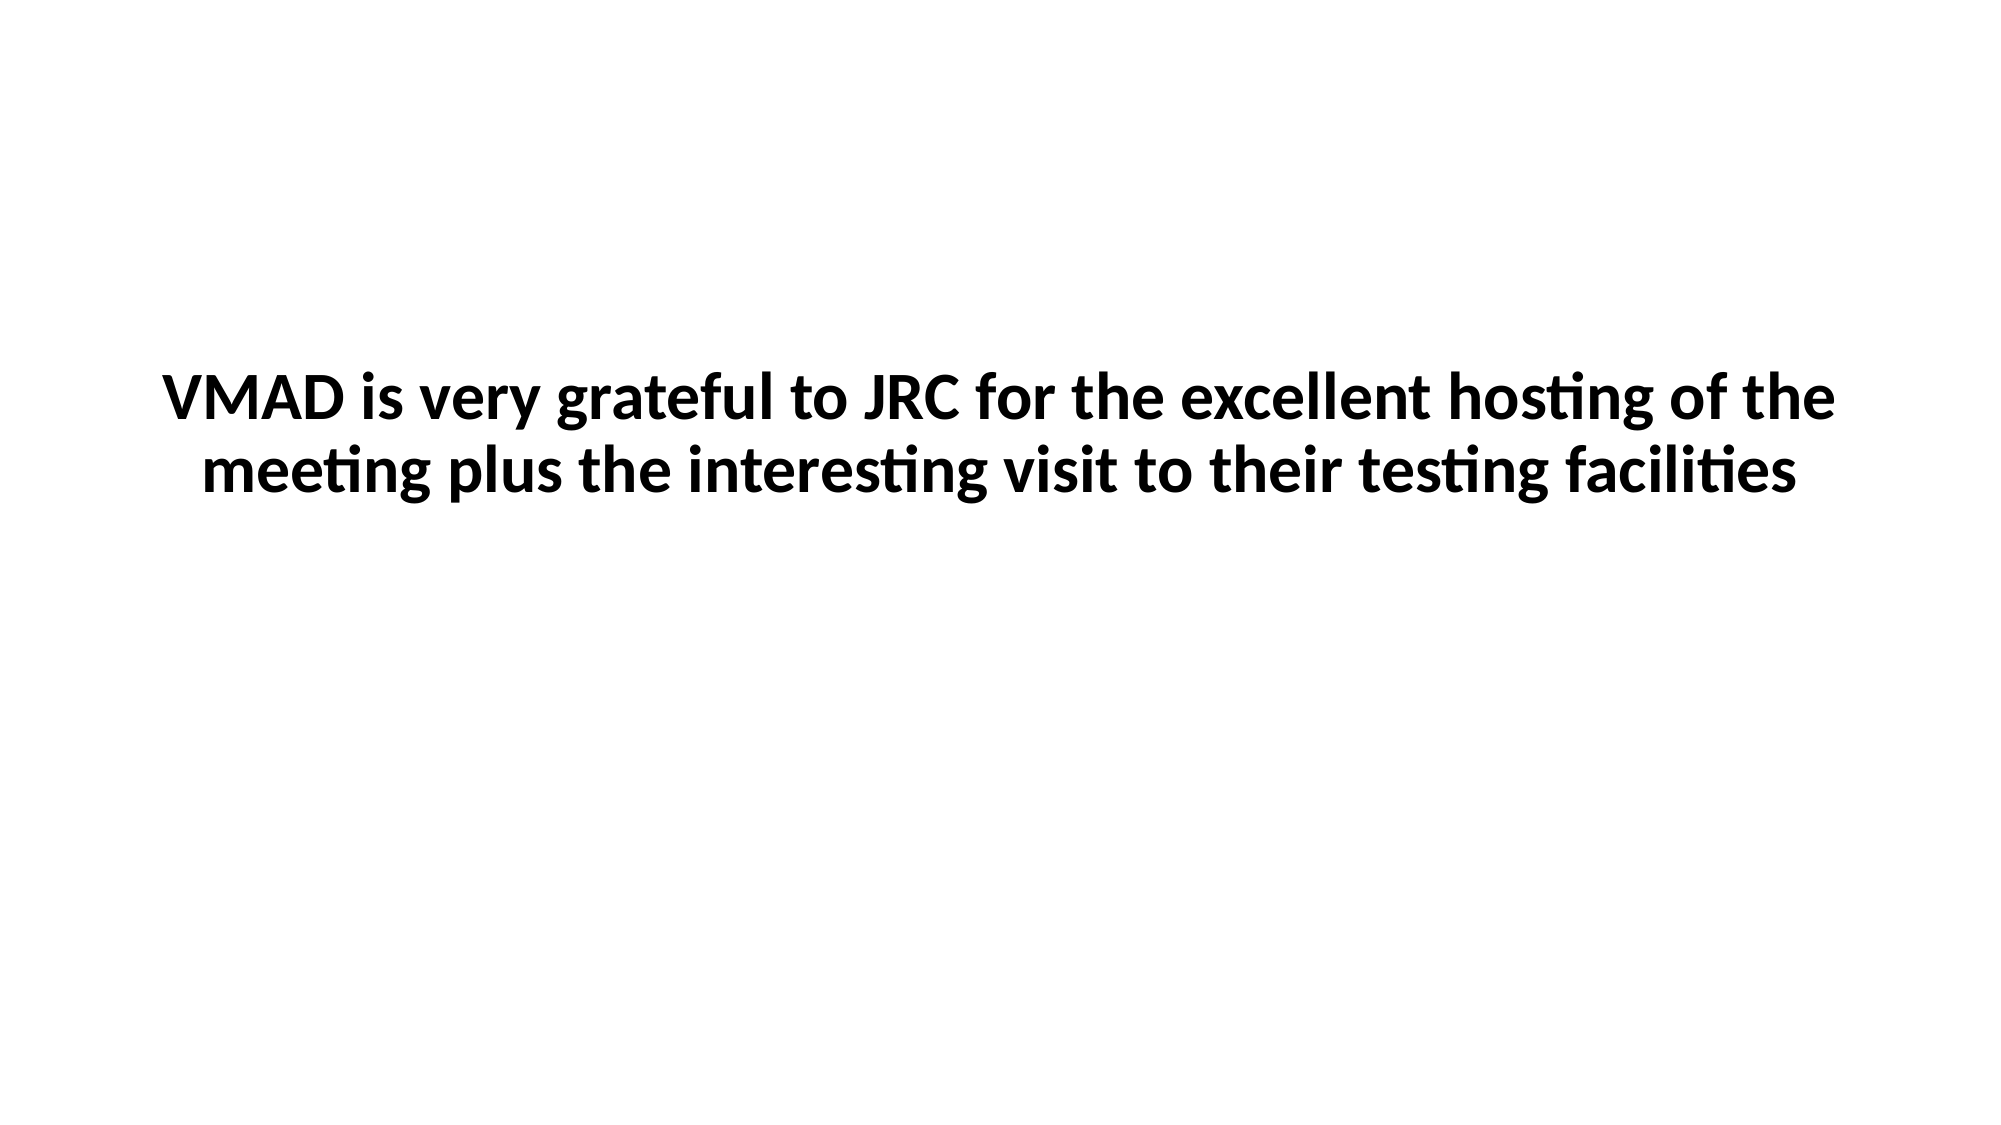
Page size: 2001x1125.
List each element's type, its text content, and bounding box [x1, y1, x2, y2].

title VMAD is very grateful to JRC for the excellent hosting of the meeting plus the interesting visit to their testing facilities [137, 325, 1863, 543]
